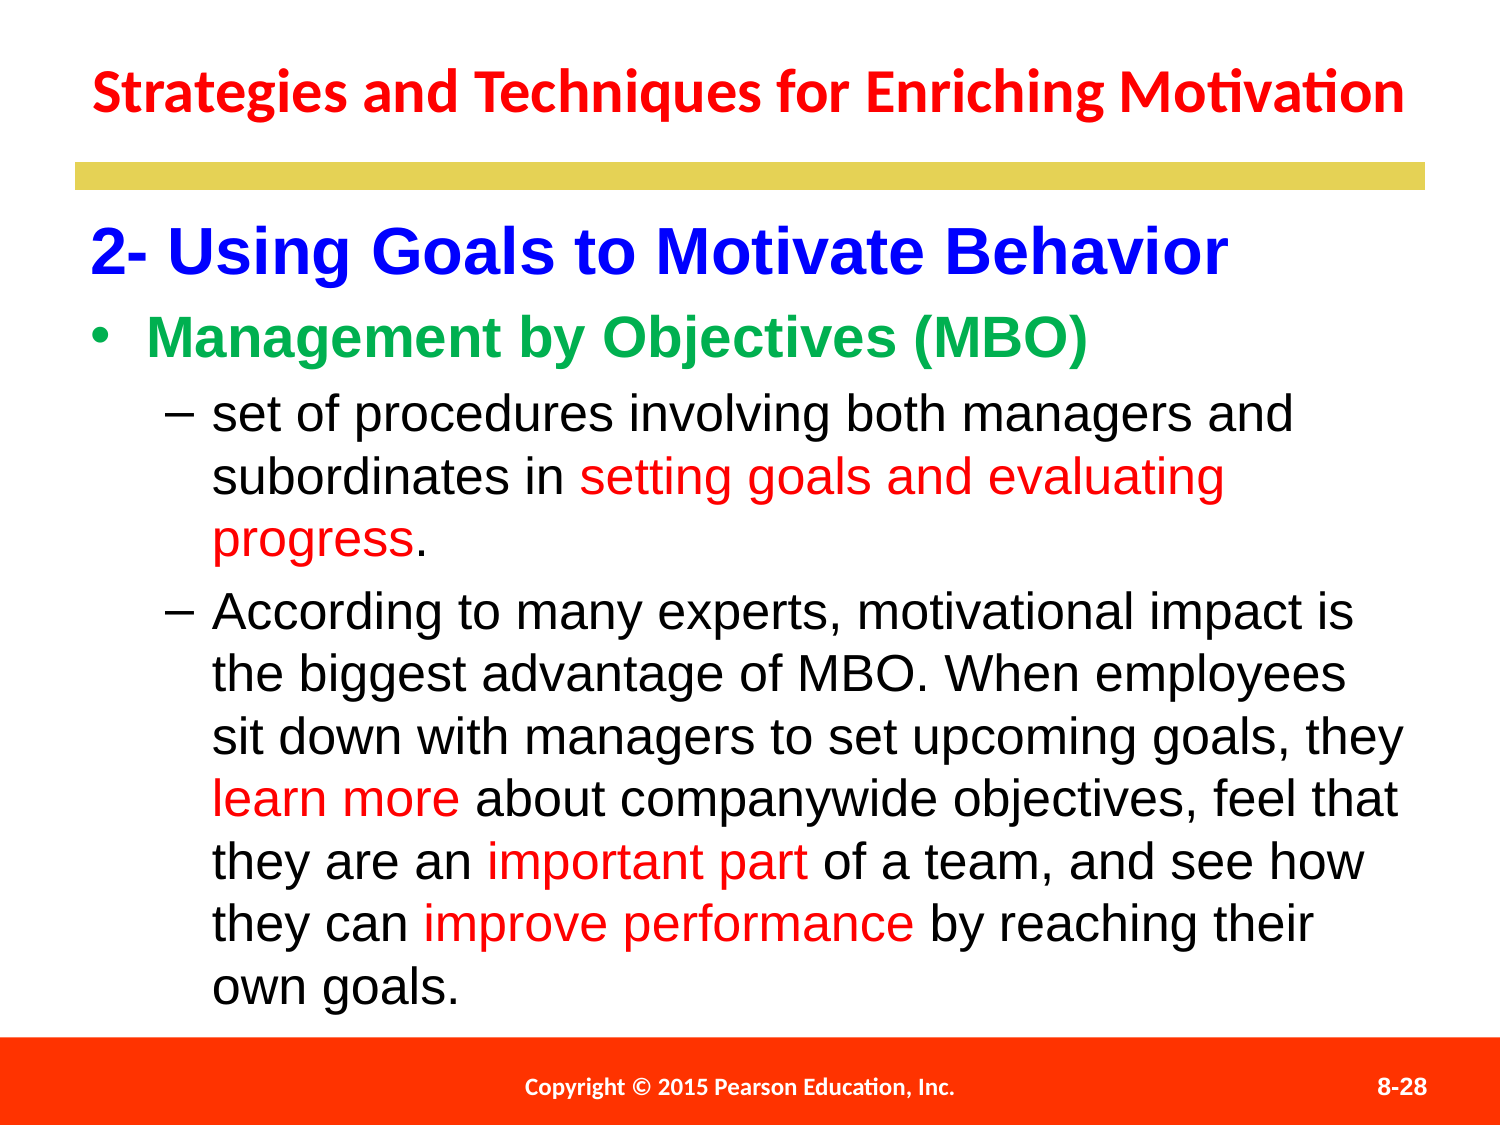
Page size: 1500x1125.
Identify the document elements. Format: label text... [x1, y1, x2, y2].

list 2- Using Goals to Motivate Behavior Management by Objectives (MBO) set of procedures involving both managers and subordinates in setting goals and evaluating progress. According to many experts, motivational impact is the biggest advantage of MBO. When employees sit down with managers to set upcoming goals, they learn more about companywide objectives, feel that they are an important part of a team, and see how they can improve performance by reaching their own goals. [74, 199, 1426, 1006]
picture [75, 162, 1425, 190]
text_box Strategies and Techniques for Enriching Motivation [74, 24, 1425, 150]
